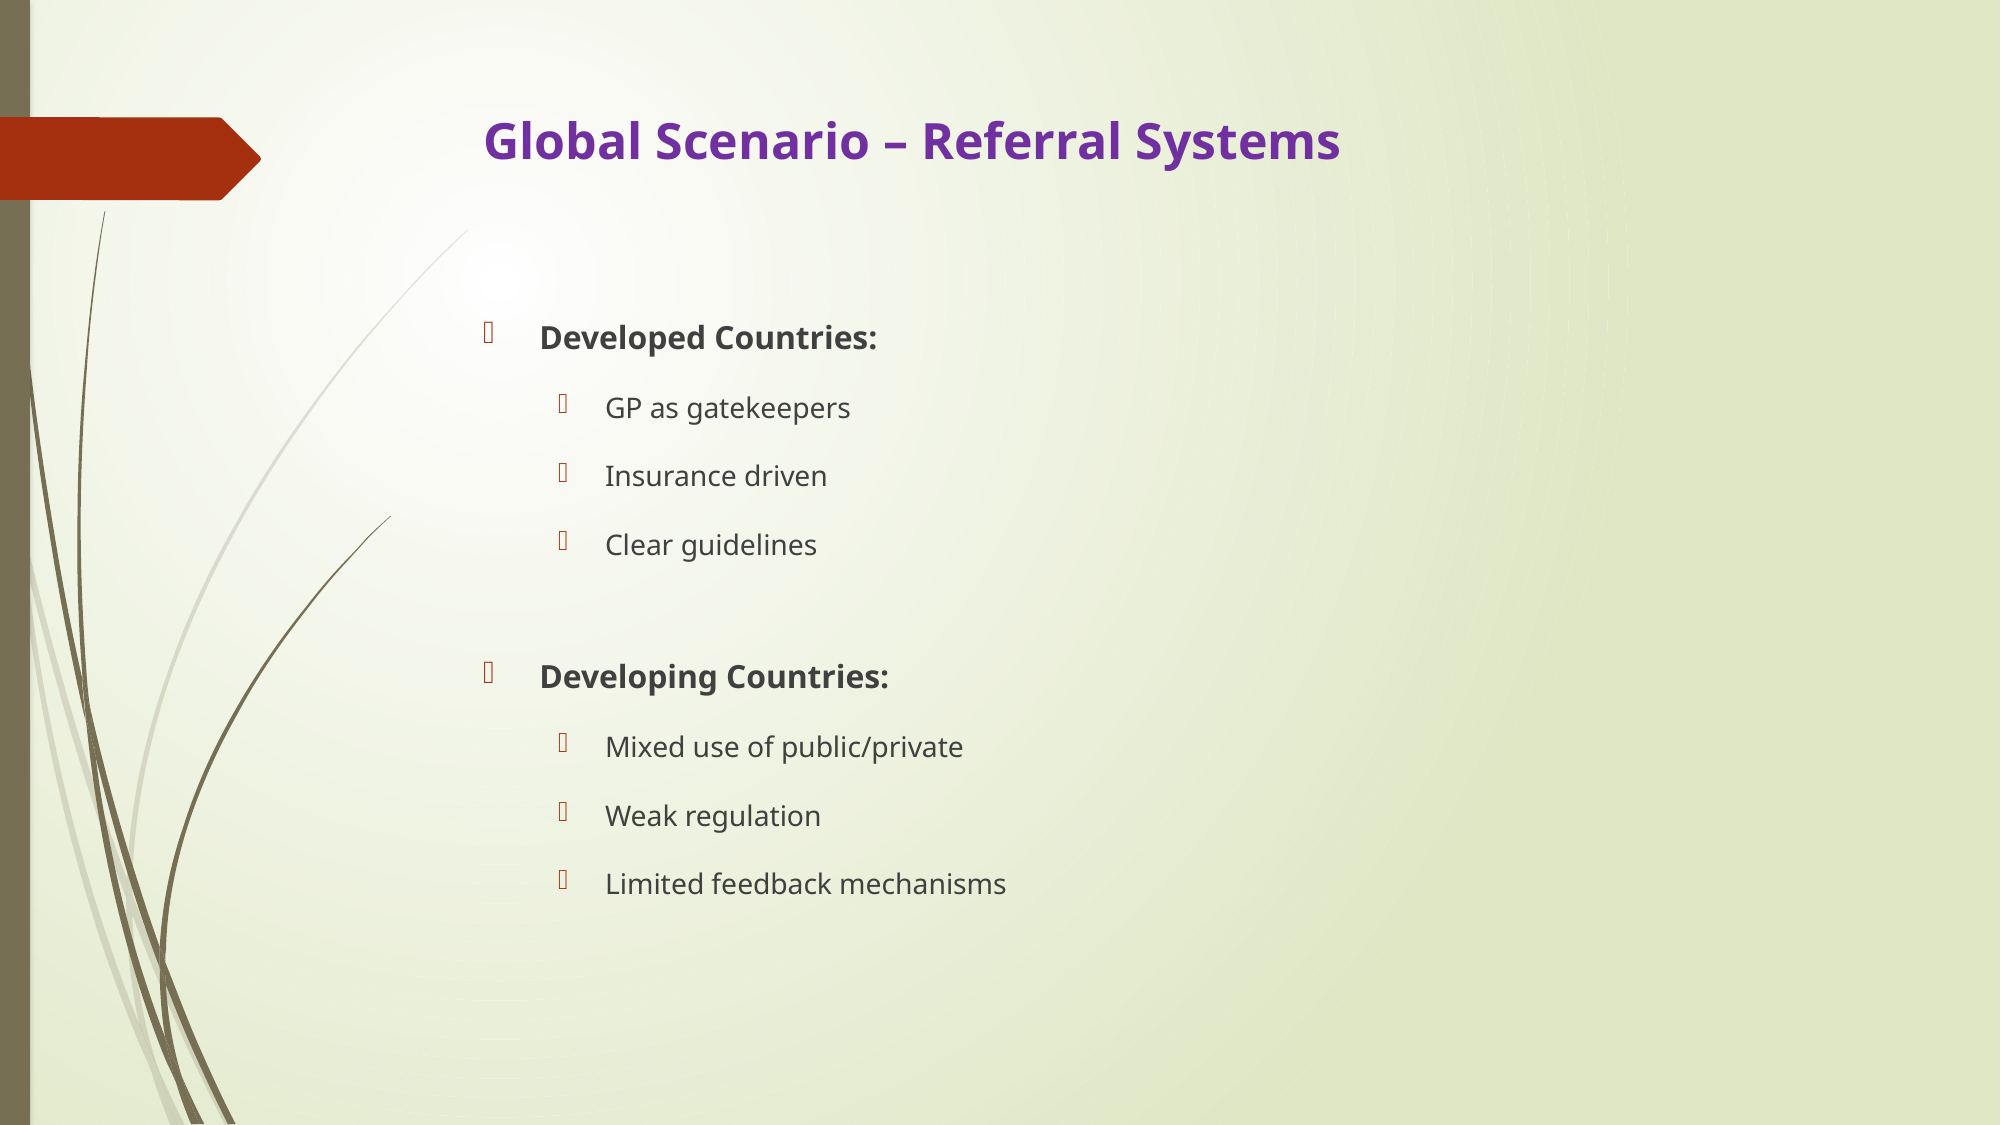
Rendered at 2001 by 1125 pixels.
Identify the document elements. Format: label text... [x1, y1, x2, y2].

list Developed Countries: GP as gatekeepers Insurance driven Clear guidelines Developing Countries: Mixed use of public/private Weak regulation Limited feedback mechanisms [468, 290, 1931, 911]
title Global Scenario – Referral Systems [468, 102, 1379, 215]
